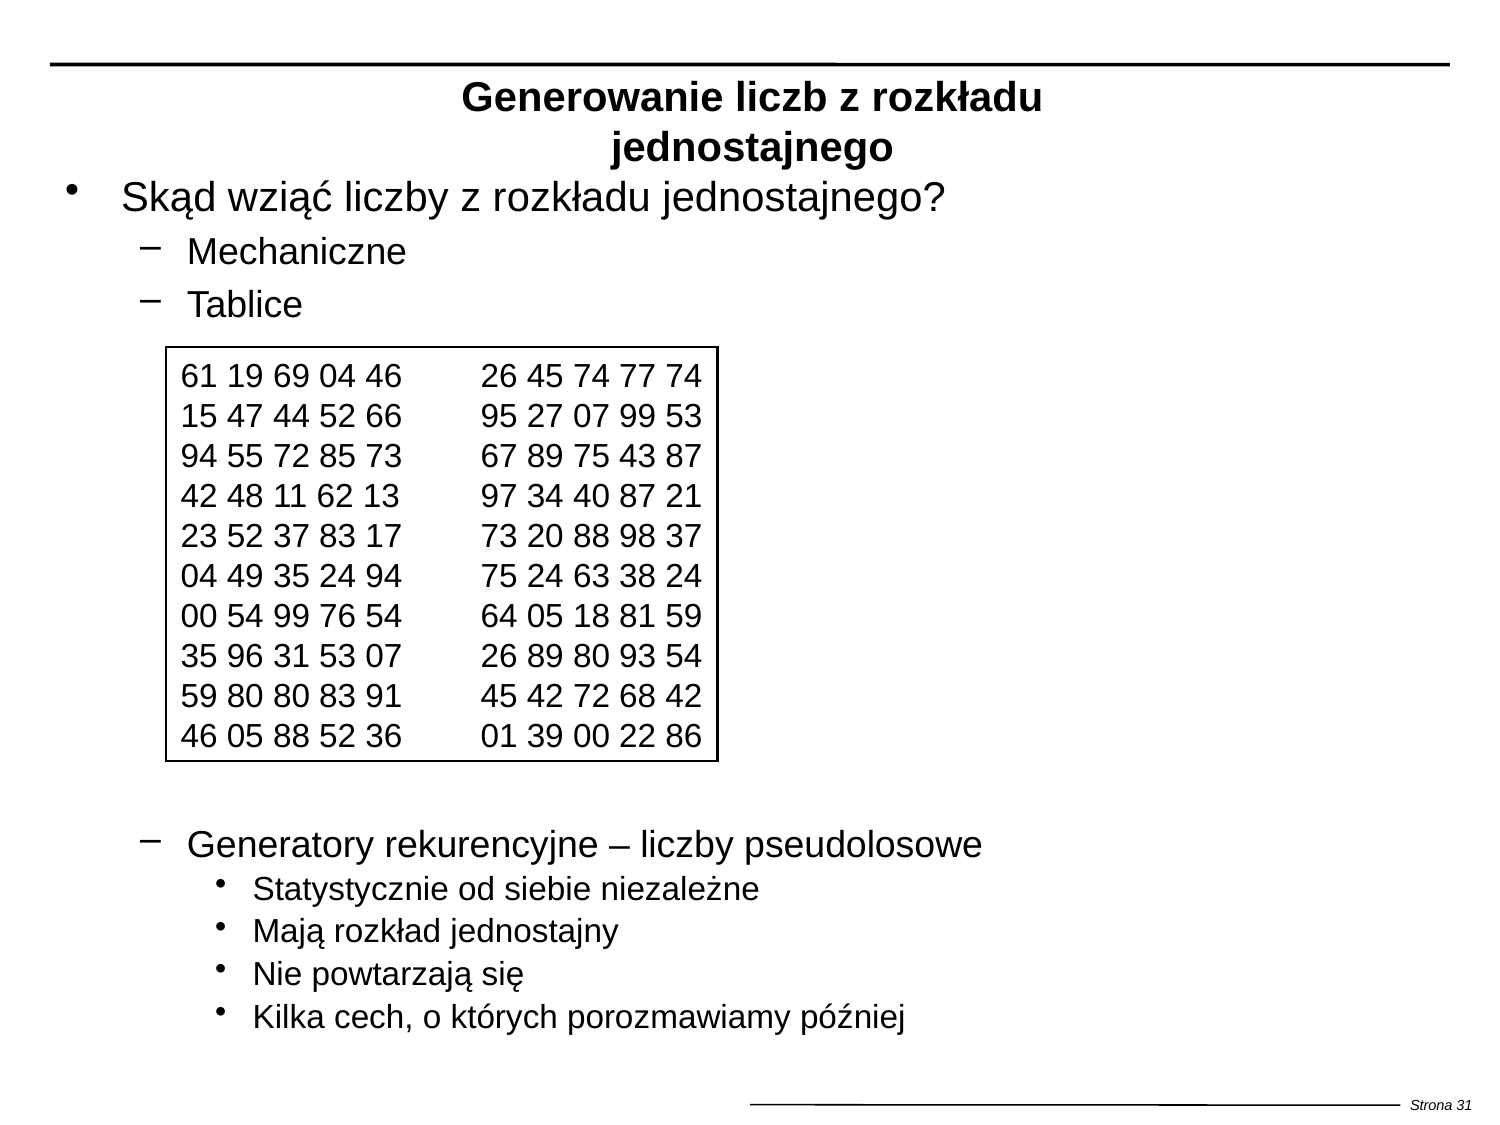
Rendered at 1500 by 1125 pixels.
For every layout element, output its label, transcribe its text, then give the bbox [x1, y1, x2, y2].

text_box 61 19 69 04 46 26 45 74 77 74 15 47 44 52 66 95 27 07 99 53 94 55 72 85 73 67 89 75 43 87 42 48 11 62 13 97 34 40 87 21 23 52 37 83 17 73 20 88 98 37 04 49 35 24 94 75 24 63 38 24 00 54 99 76 54 64 05 18 81 59 35 96 31 53 07 26 89 80 93 54 59 80 80 83 91 45 42 72 68 42 46 05 88 52 36 01 39 00 22 86 [165, 347, 718, 762]
list Skąd wziąć liczby z rozkładu jednostajnego? Mechaniczne Tablice Generatory rekurencyjne – liczby pseudolosowe Statystycznie od siebie niezależne Mają rozkład jednostajny Nie powtarzają się Kilka cech, o których porozmawiamy później [50, 162, 1450, 1050]
title Generowanie liczb z rozkładu jednostajnego [300, 87, 1205, 153]
slide_number Strona 31 [1175, 1088, 1488, 1113]
